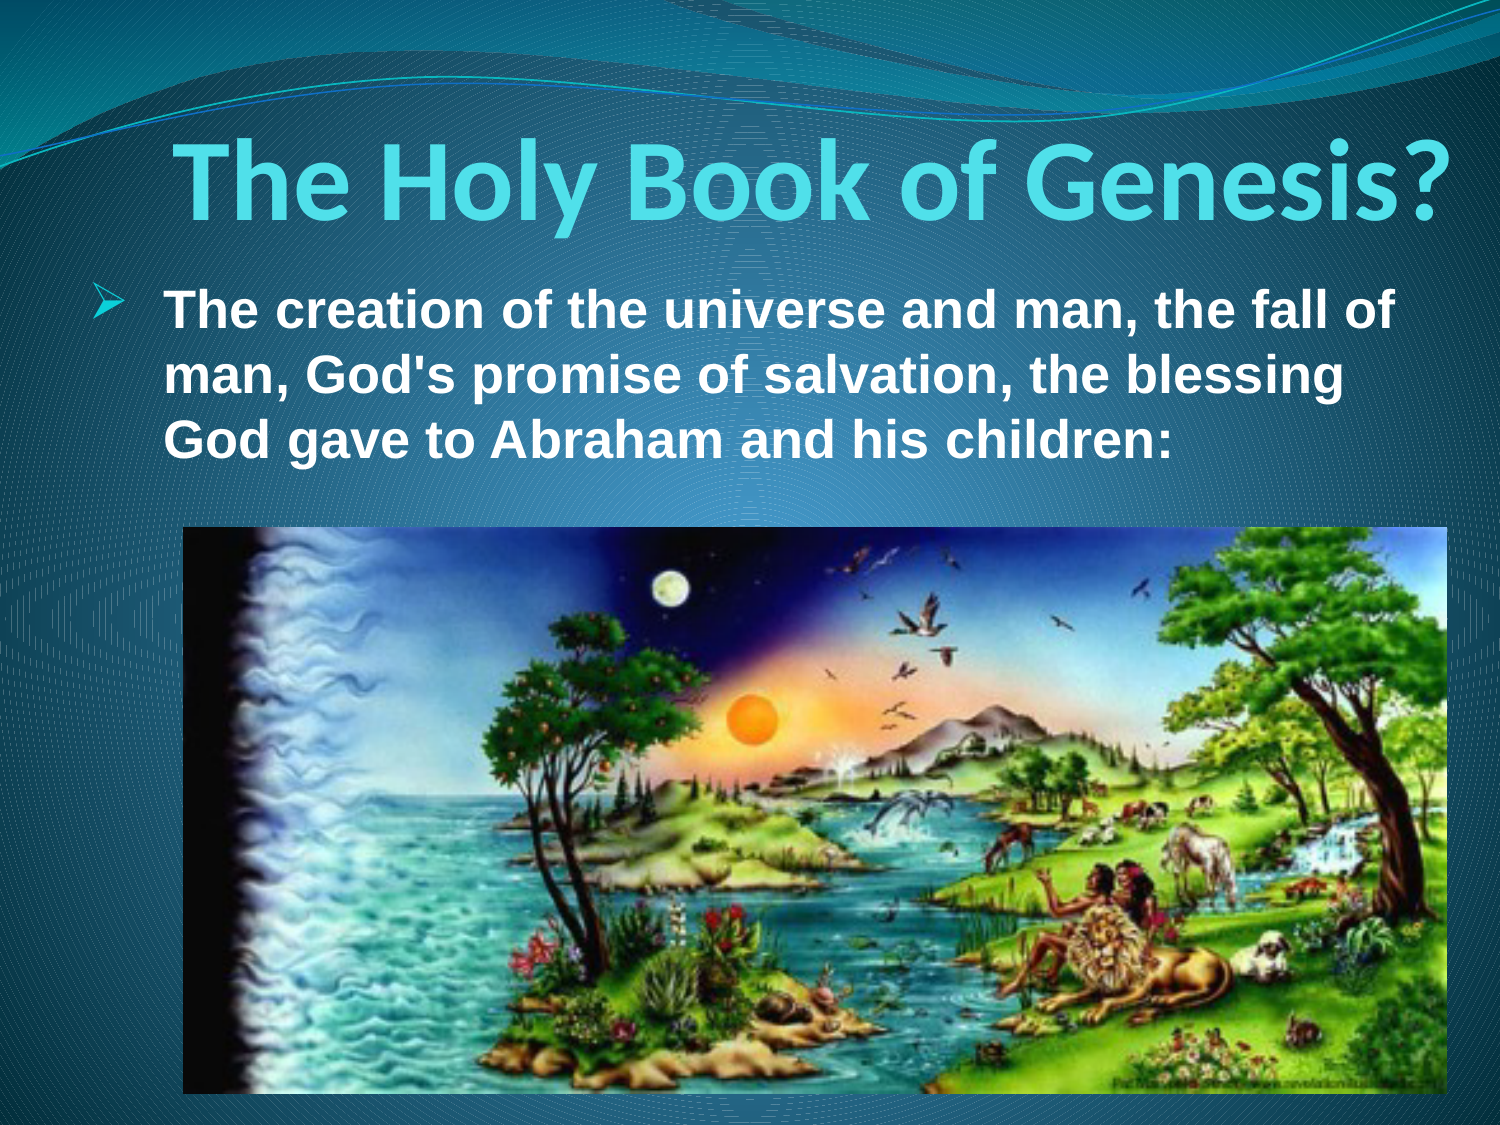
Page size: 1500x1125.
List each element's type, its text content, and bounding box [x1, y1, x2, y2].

title The Holy Book of Genesis? [53, 30, 1459, 244]
picture [182, 526, 1448, 1095]
subtitle The creation of the universe and man, the fall of man, God's promise of salvation, the blessing God gave to Abraham and his children: [88, 267, 1459, 1106]
